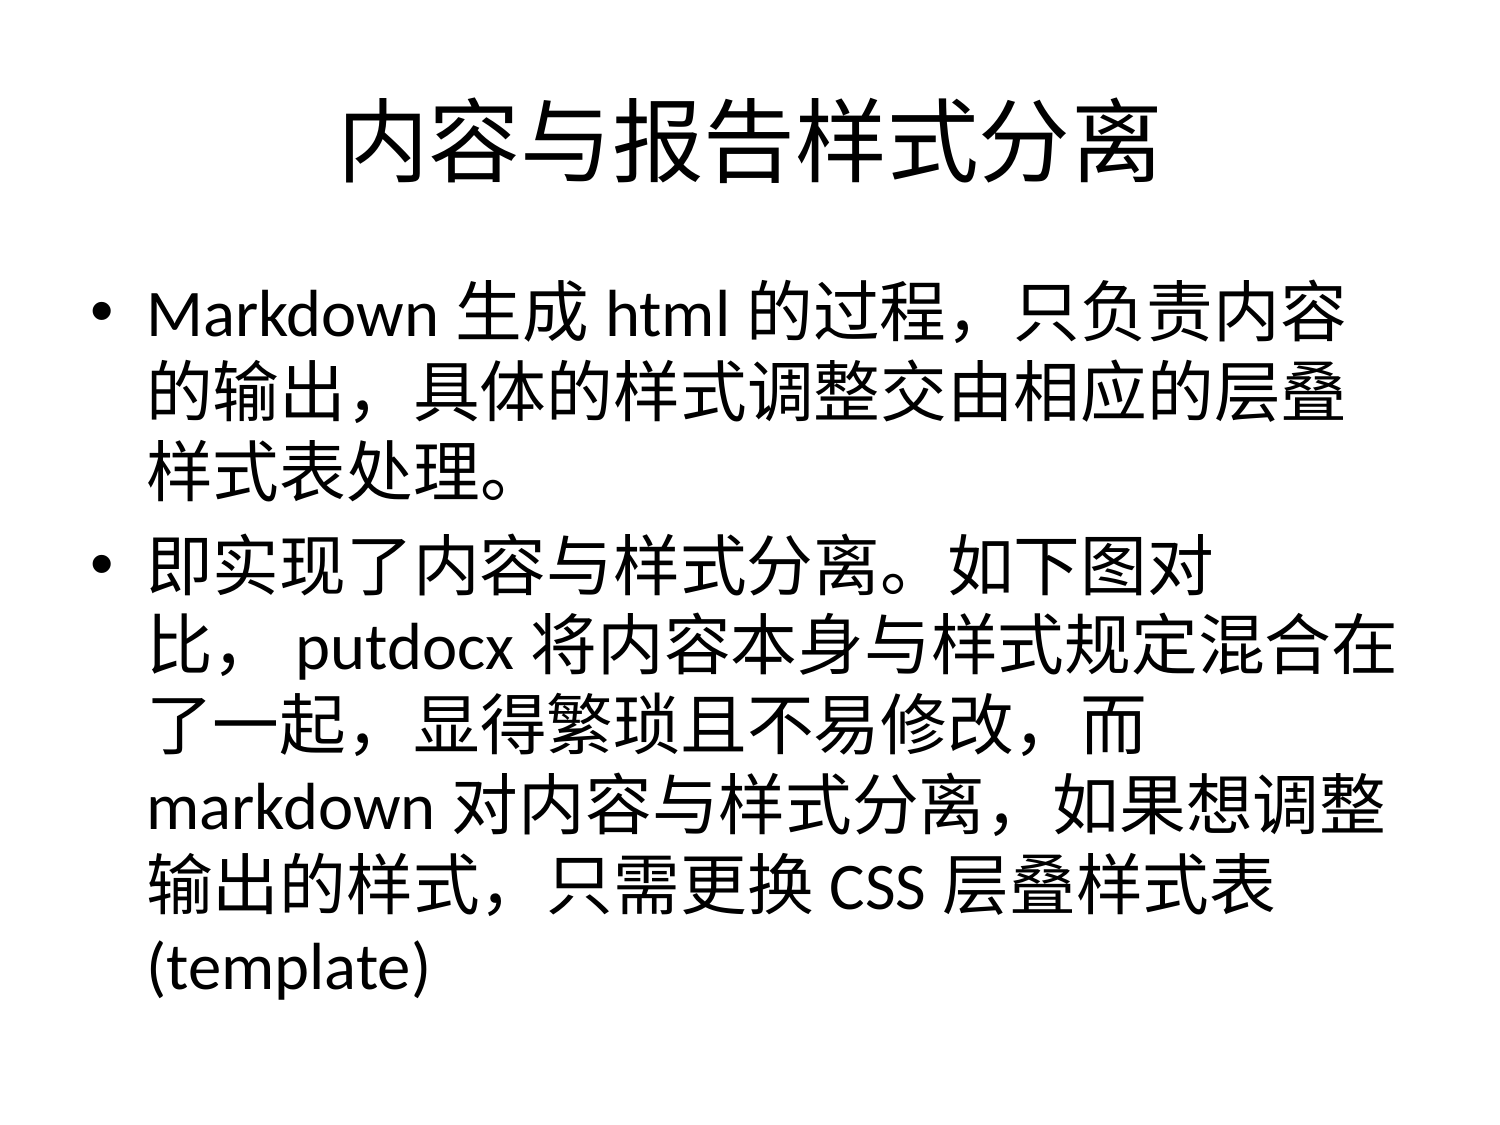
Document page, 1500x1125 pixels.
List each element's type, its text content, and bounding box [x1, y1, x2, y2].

title 内容与报告样式分离 [75, 45, 1425, 233]
list Markdown生成html的过程，只负责内容的输出，具体的样式调整交由相应的层叠样式表处理。 即实现了内容与样式分离。如下图对比，putdocx将内容本身与样式规定混合在了一起，显得繁琐且不易修改，而markdown对内容与样式分离，如果想调整输出的样式，只需更换CSS层叠样式表(template) [75, 262, 1425, 1005]
